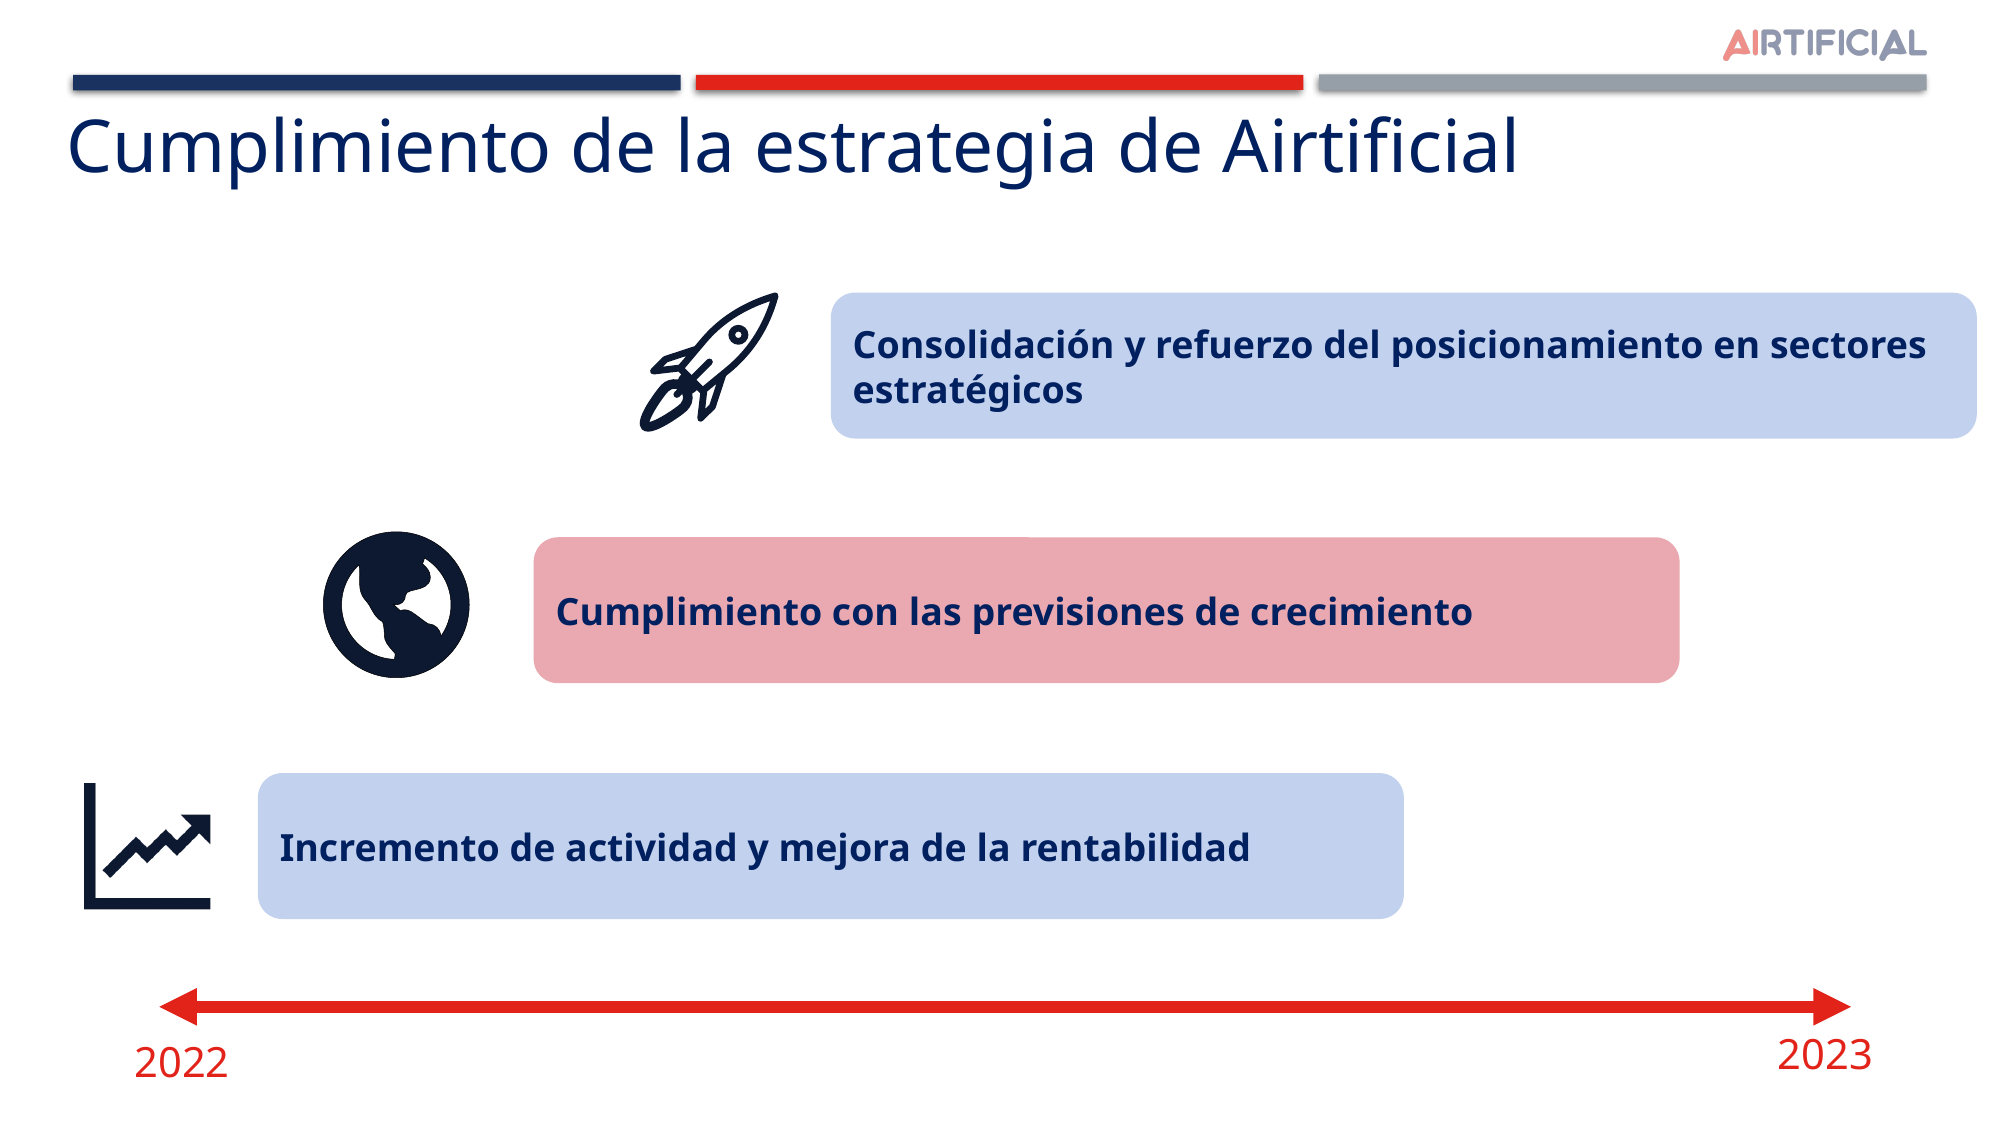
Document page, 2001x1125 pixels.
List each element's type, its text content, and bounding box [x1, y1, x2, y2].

text_box 2022 [85, 1028, 279, 1094]
text_box Cumplimiento de la estrategia de Airtificial [58, 106, 1826, 192]
picture [58, 757, 237, 935]
text_box Cumplimiento con las previsiones de crecimiento [531, 535, 1682, 686]
text_box Consolidación y refuerzo del posicionamiento en sectores estratégicos [829, 290, 1979, 441]
text_box Incremento de actividad y mejora de la rentabilidad [256, 771, 1406, 921]
text_box 2023 [1729, 1020, 1923, 1085]
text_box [639, 292, 780, 433]
text_box [323, 531, 470, 678]
